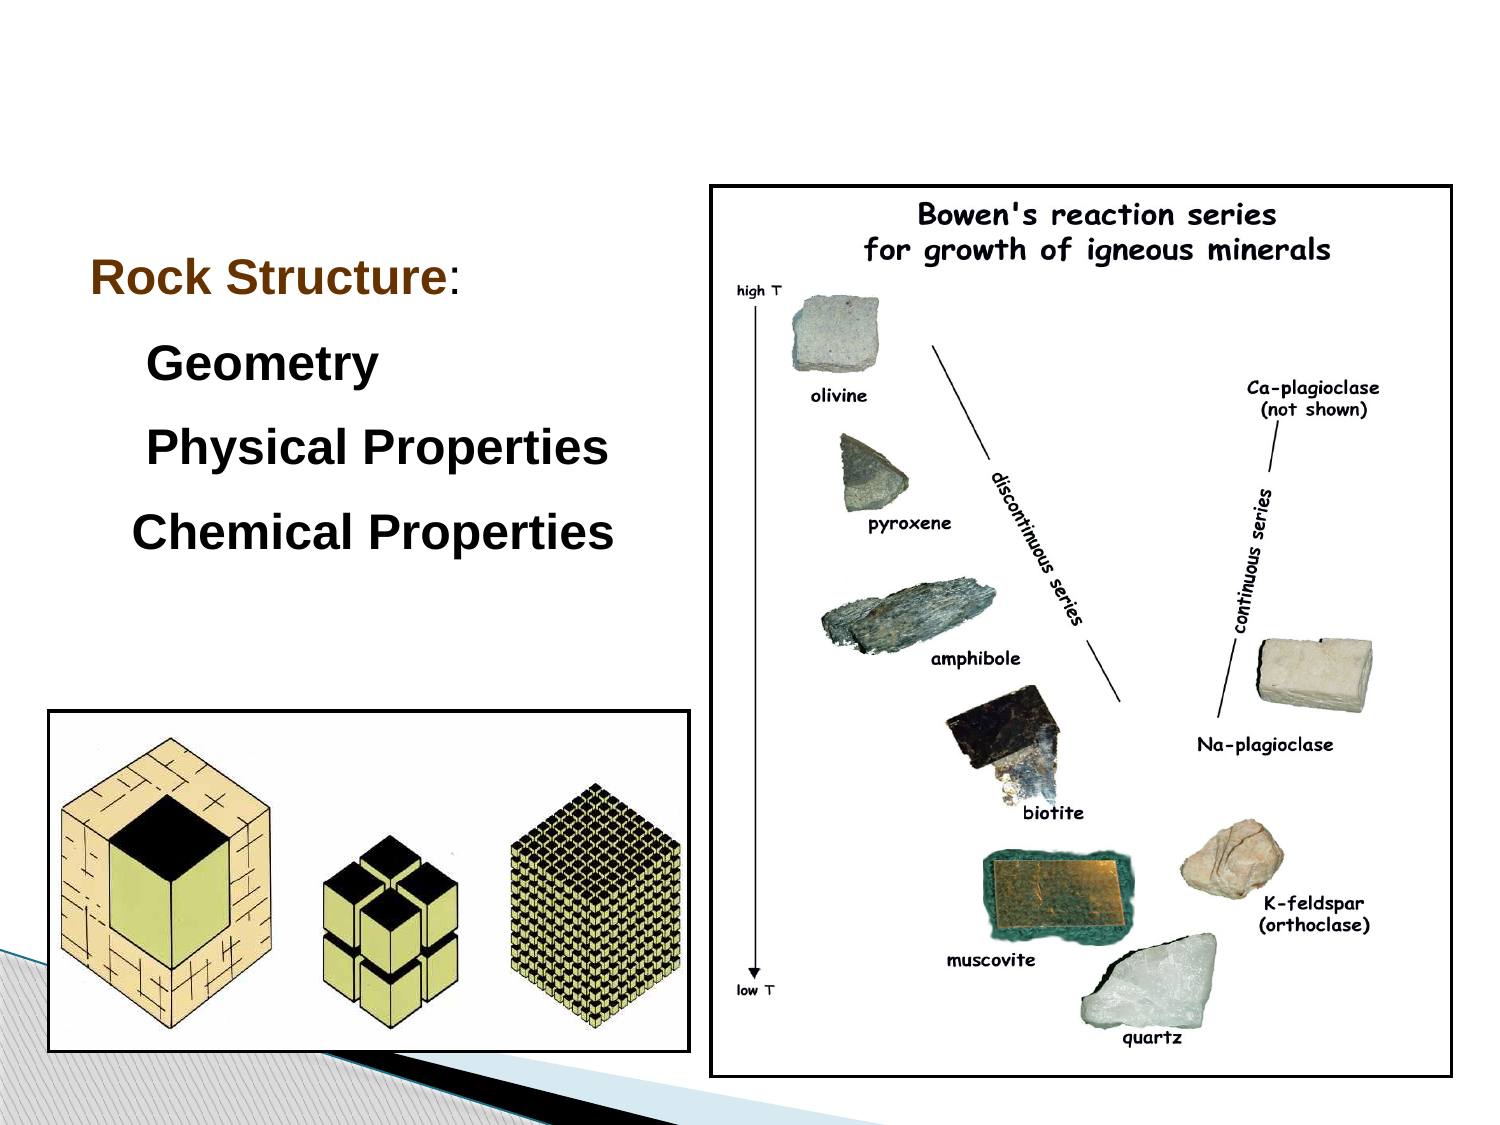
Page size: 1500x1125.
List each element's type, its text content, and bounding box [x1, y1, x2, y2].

picture [712, 187, 1451, 1076]
picture [49, 712, 688, 1051]
text_box Rock Structure: Geometry Physical Properties Chemical Properties [75, 237, 700, 568]
